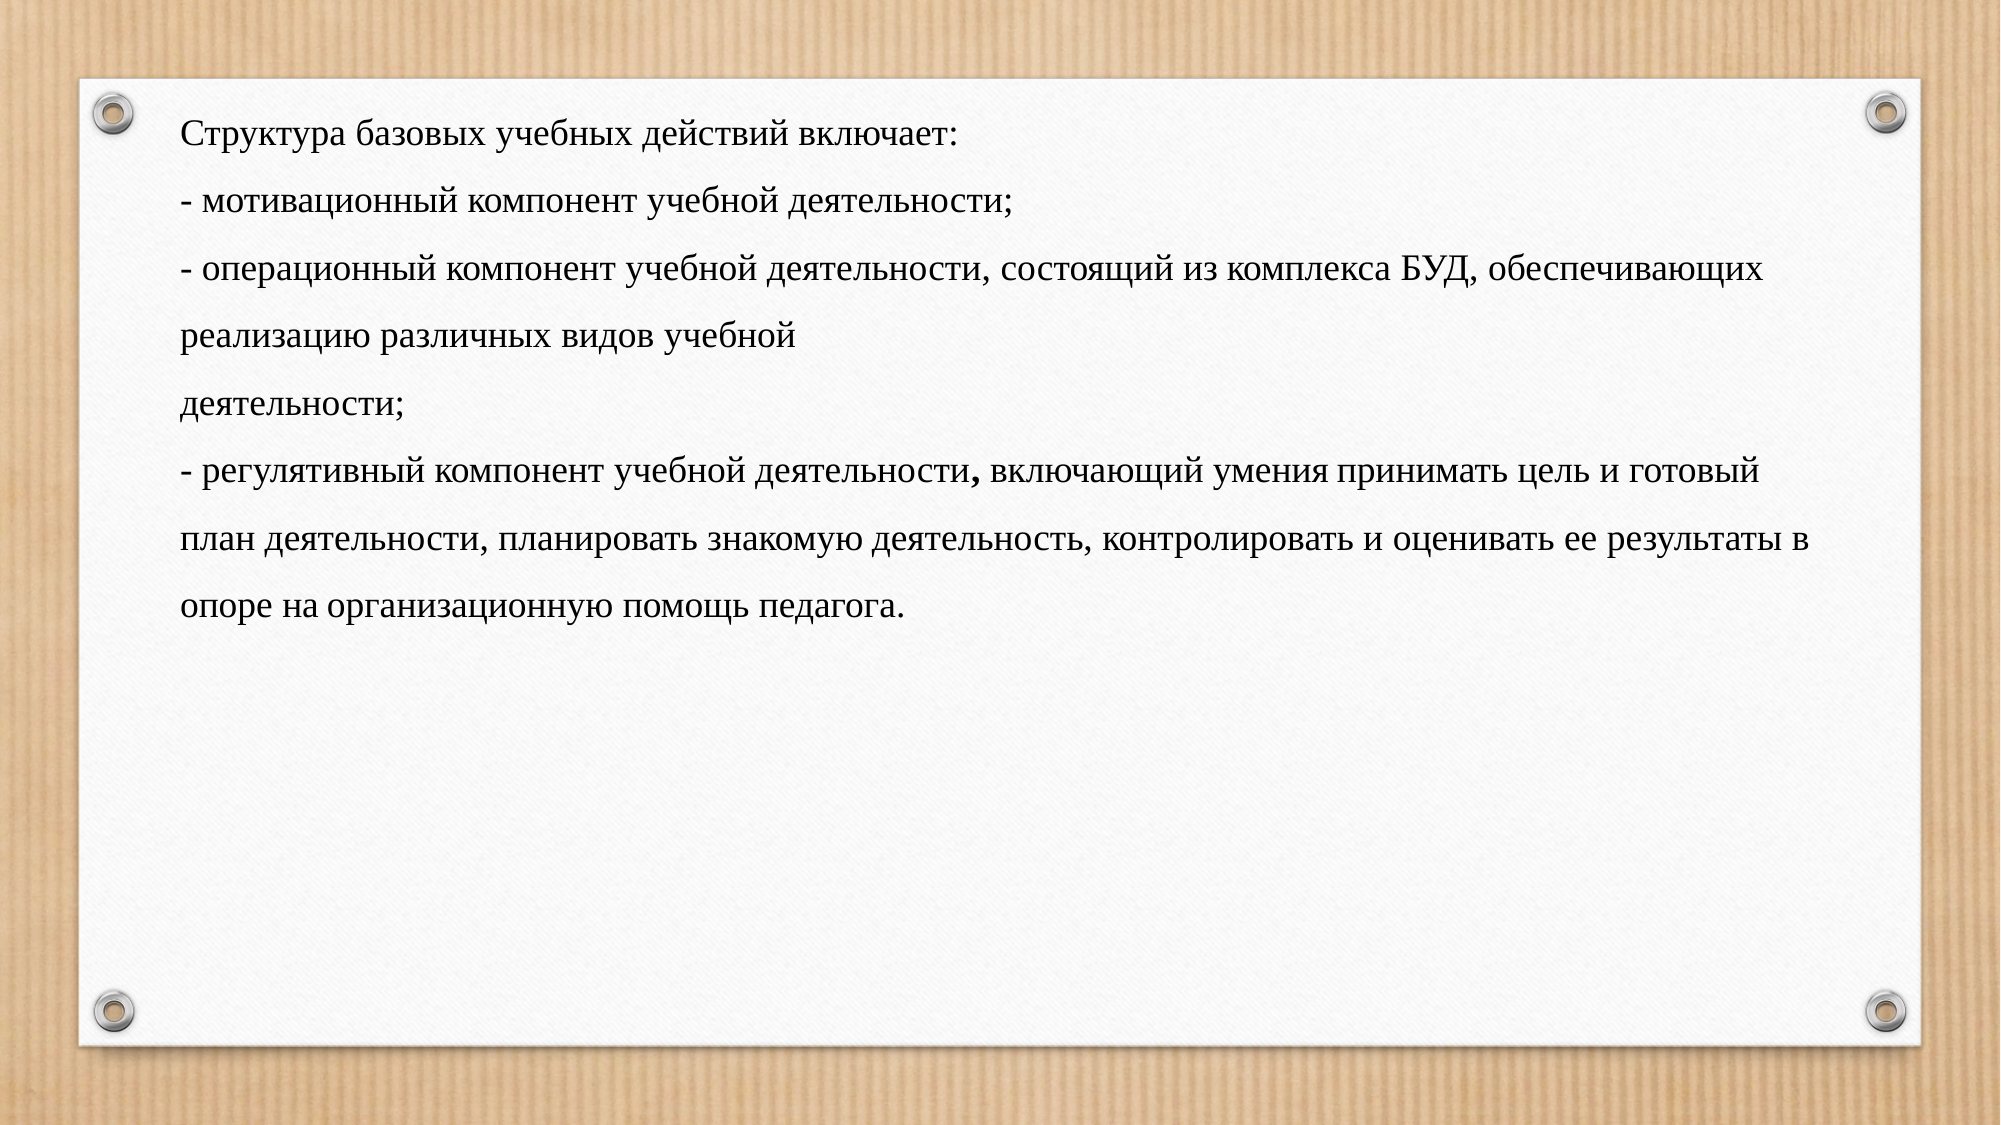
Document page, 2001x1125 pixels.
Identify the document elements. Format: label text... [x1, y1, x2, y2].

picture [0, 0, 2001, 1125]
text_box Структура базовых учебных действий включает: - мотивационный компонент учебной деятельности; - операционный компонент учебной деятельности, состоящий из комплекса БУД, обеспечивающих реализацию различных видов учебной деятельности; - регулятивный компонент учебной деятельности, включающий умения принимать цель и готовый план деятельности, планировать знакомую деятельность, контролировать и оценивать ее результаты в опоре на организационную помощь педагога. [165, 77, 1837, 633]
